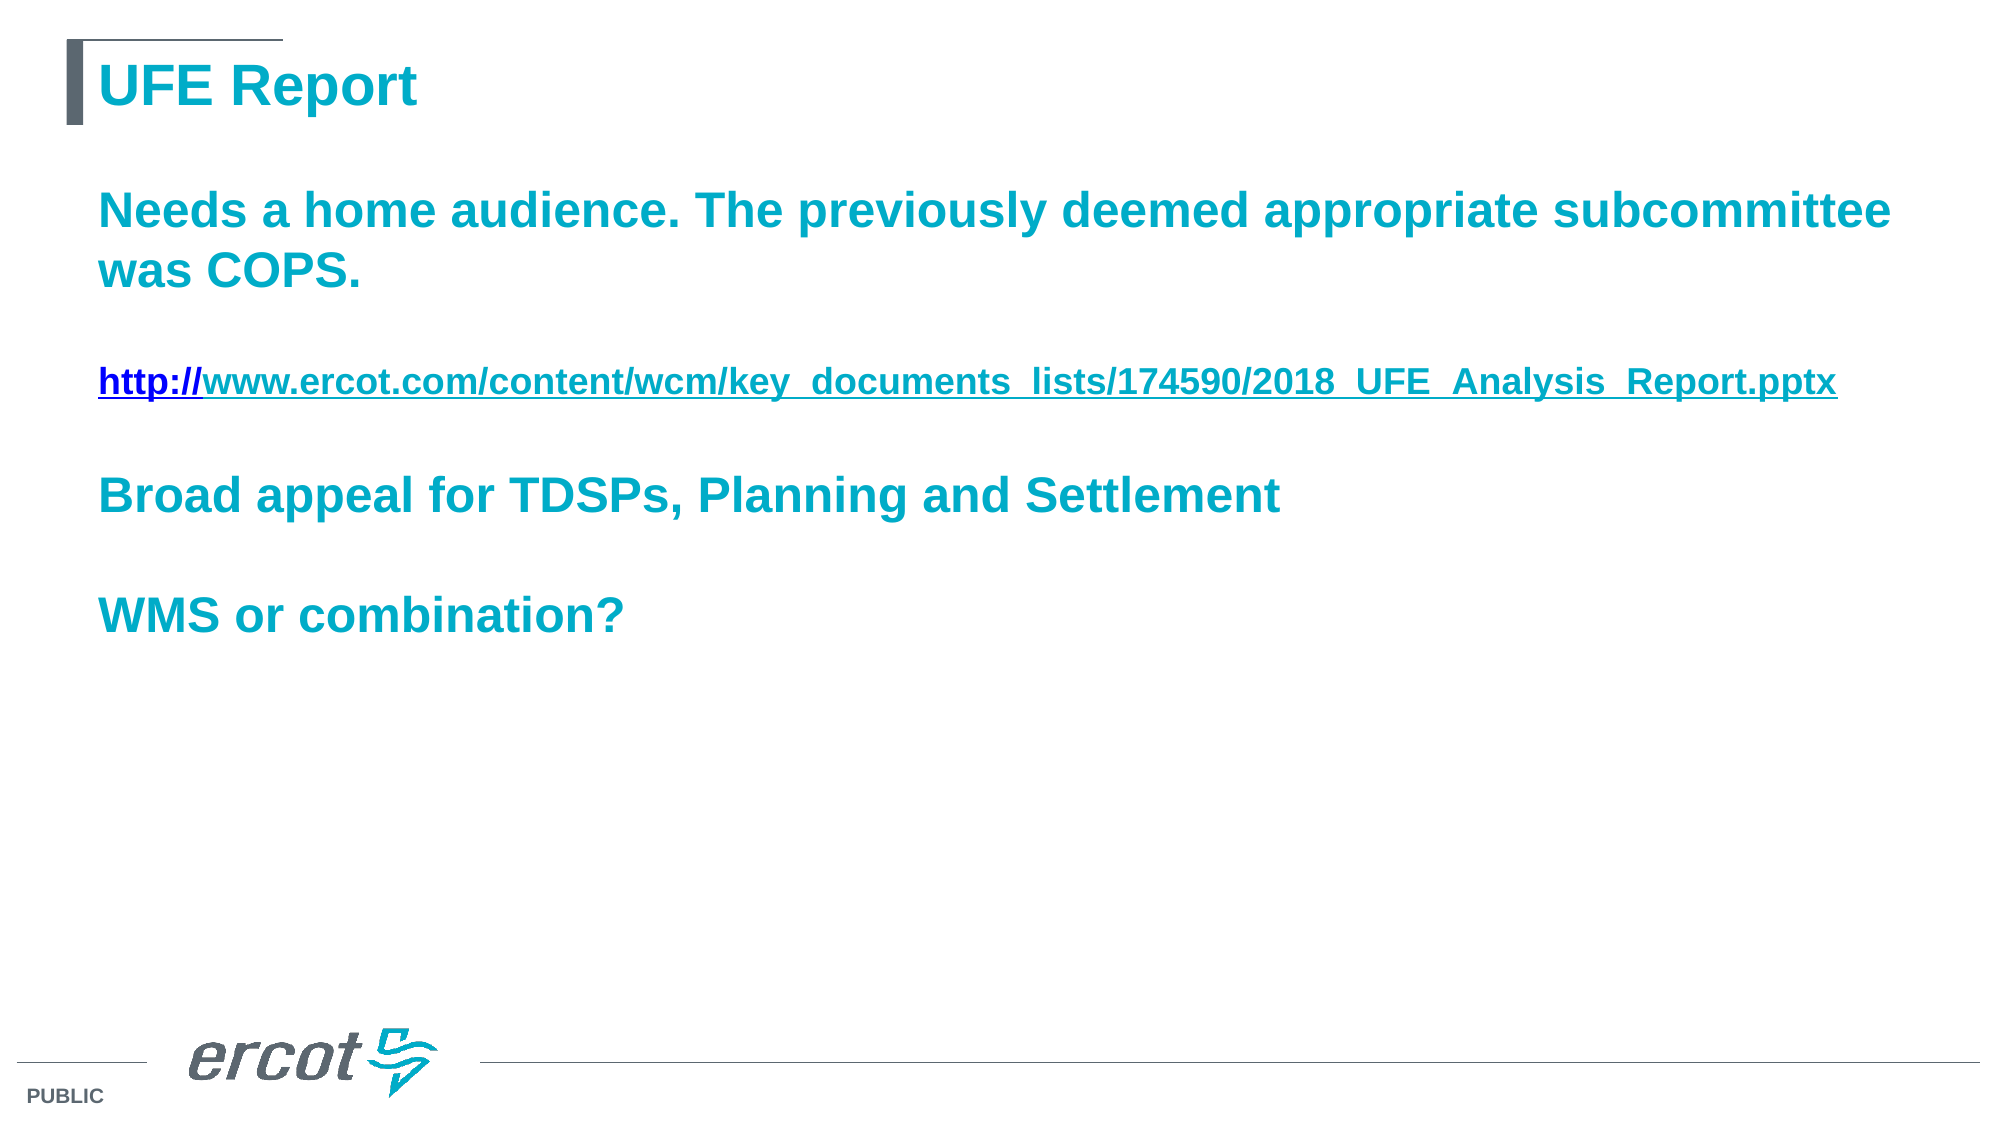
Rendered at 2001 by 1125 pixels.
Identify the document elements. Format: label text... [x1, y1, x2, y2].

picture [183, 1024, 442, 1100]
title UFE Report Needs a home audience. The previously deemed appropriate subcommittee was COPS. http://www.ercot.com/content/wcm/key_documents_lists/174590/2018_UFE_Analysis_Report.pptx Broad appeal for TDSPs, Planning and Settlement WMS or combination? [83, 39, 1934, 937]
